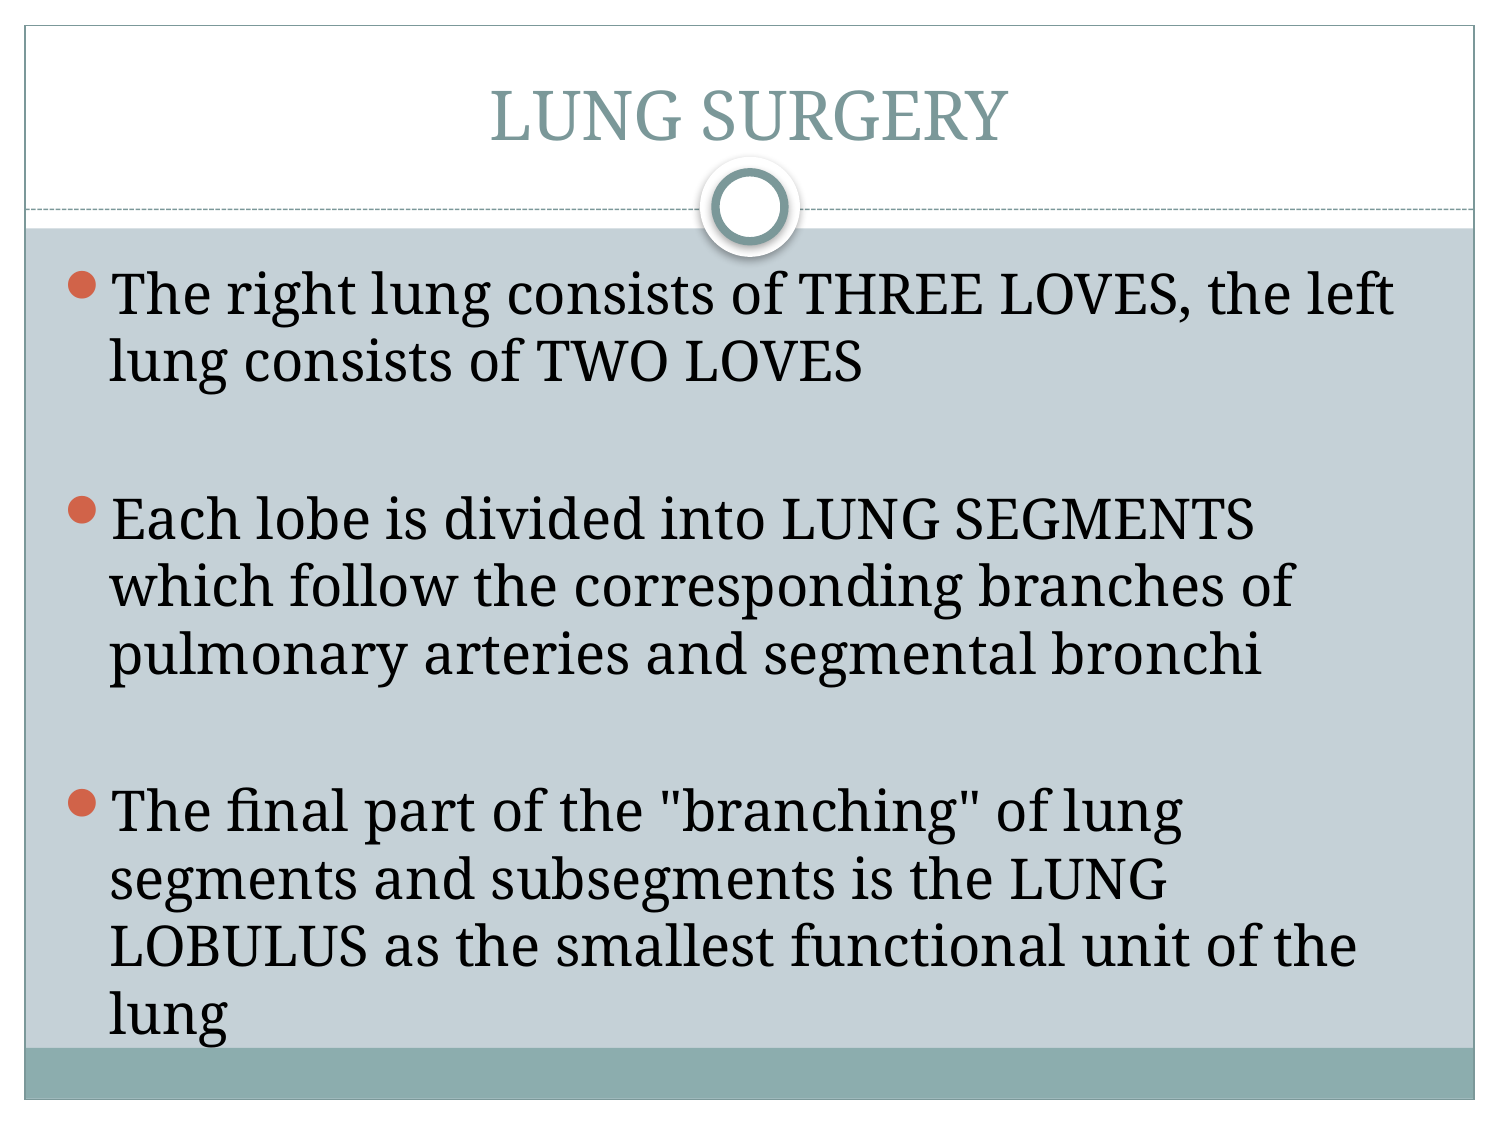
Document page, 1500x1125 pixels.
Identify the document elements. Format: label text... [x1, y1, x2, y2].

title LUNG SURGERY [49, 37, 1450, 162]
list The right lung consists of THREE LOVES, the left lung consists of TWO LOVES Each lobe is divided into LUNG SEGMENTS which follow the corresponding branches of pulmonary arteries and segmental bronchi The final part of the "branching" of lung segments and subsegments is the LUNG LOBULUS as the smallest functional unit of the lung [49, 250, 1445, 1001]
